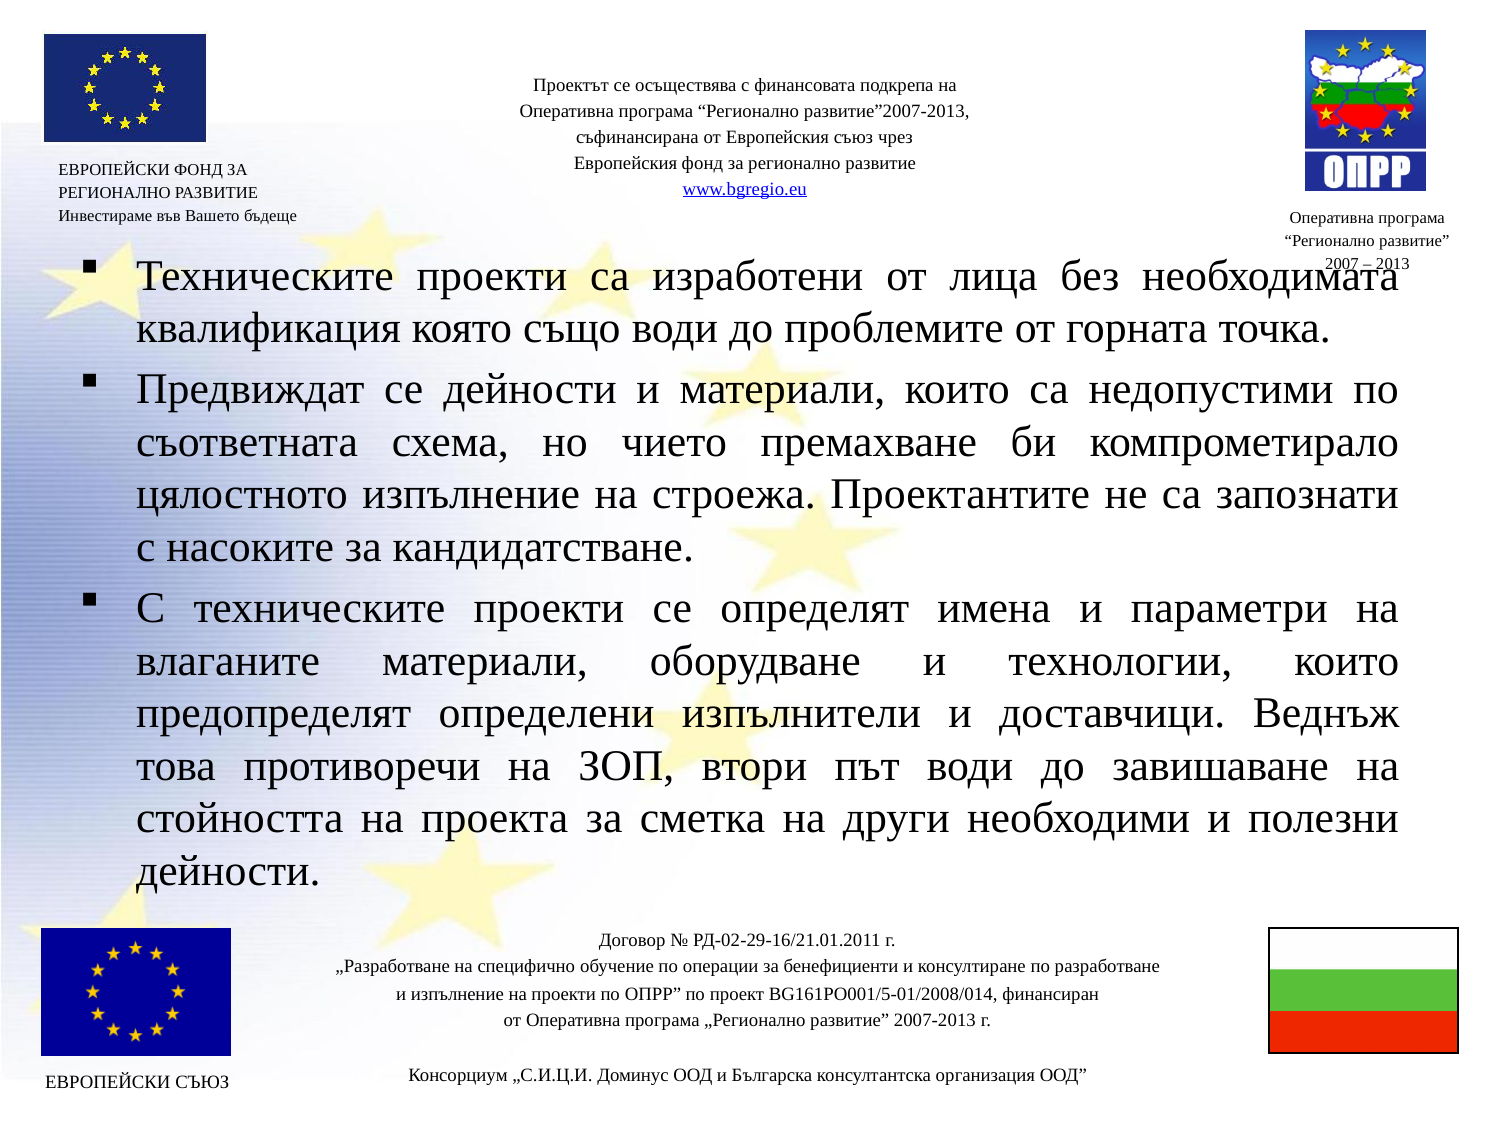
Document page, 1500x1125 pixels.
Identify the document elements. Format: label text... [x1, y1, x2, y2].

picture [0, 0, 1500, 1125]
list Техническите проекти са изработени от лица без необходимата квалификация която също води до проблемите от горната точка. Предвиждат се дейности и материали, които са недопустими по съответната схема, но чието премахване би компрометирало цялостното изпълнение на строежа. Проектантите не са запознати с насоките за кандидатстване. С техническите проекти се определят имена и параметри на влаганите материали, оборудване и технологии, които предопределят определени изпълнители и доставчици. Веднъж това противоречи на ЗОП, втори път води до завишаване на стойността на проекта за сметка на други необходими и полезни дейности. [64, 238, 1415, 929]
